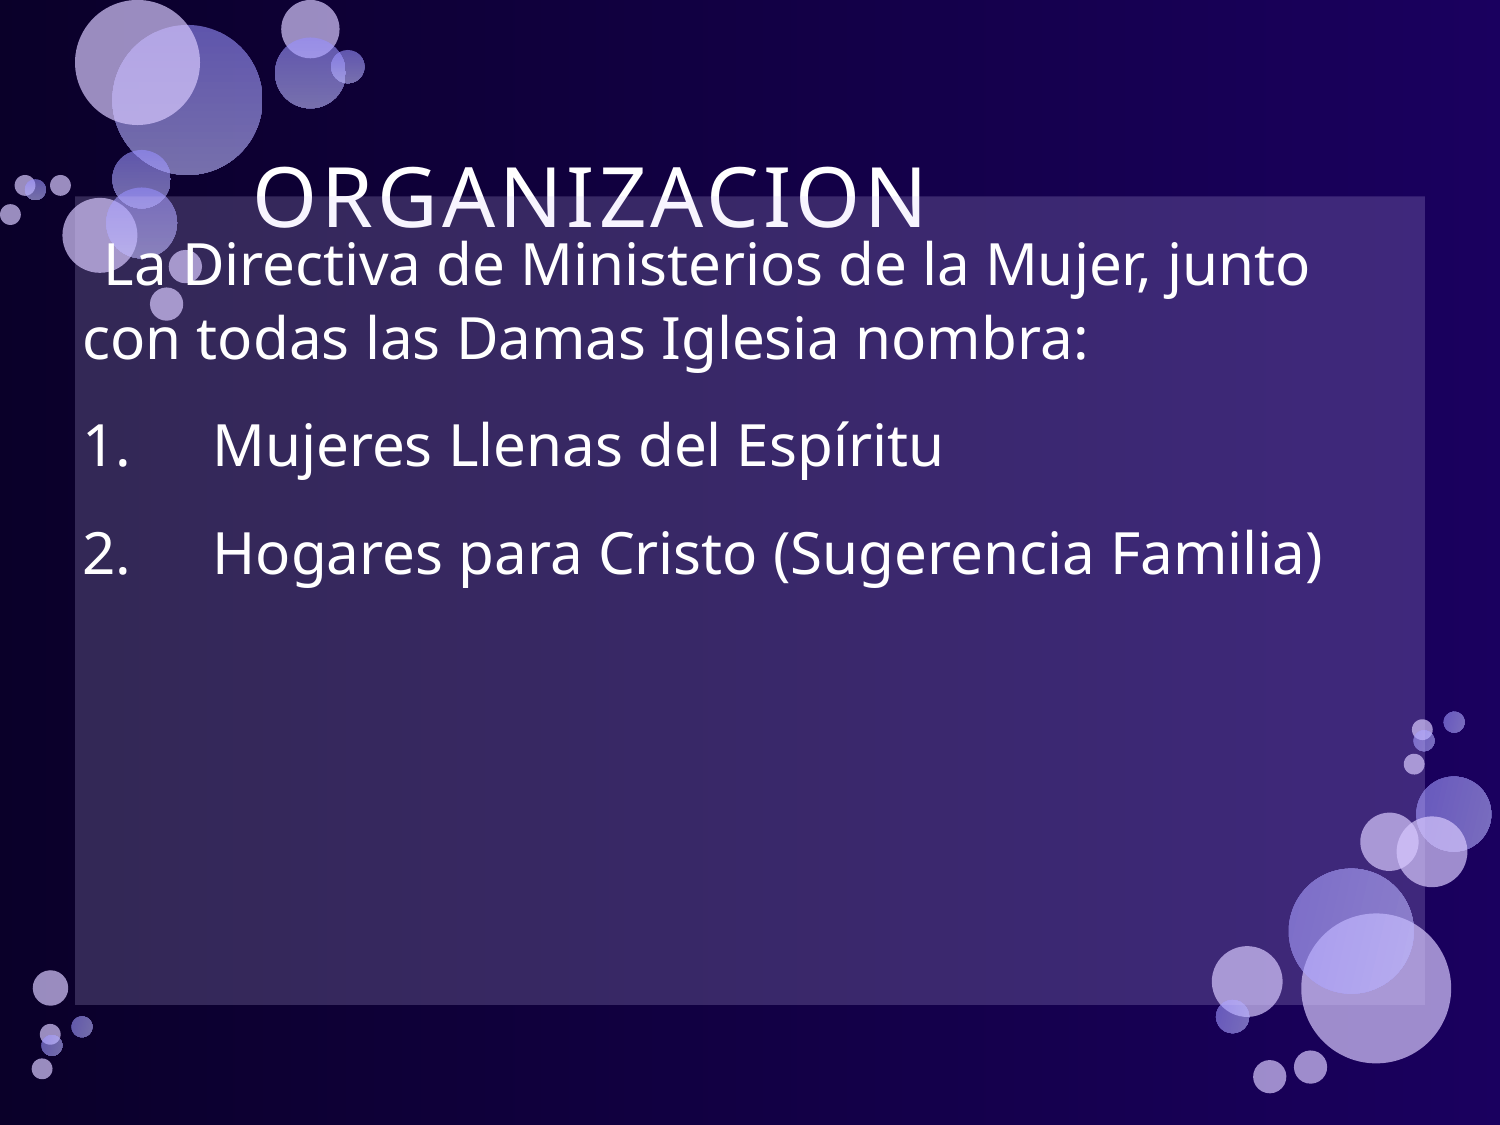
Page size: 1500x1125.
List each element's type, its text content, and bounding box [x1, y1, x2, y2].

title ORGANIZACION [237, 99, 1325, 196]
list La Directiva de Ministerios de la Mujer, junto con todas las Damas Iglesia nombra: Mujeres Llenas del Espíritu Hogares para Cristo (Sugerencia Familia) [75, 196, 1425, 1005]
